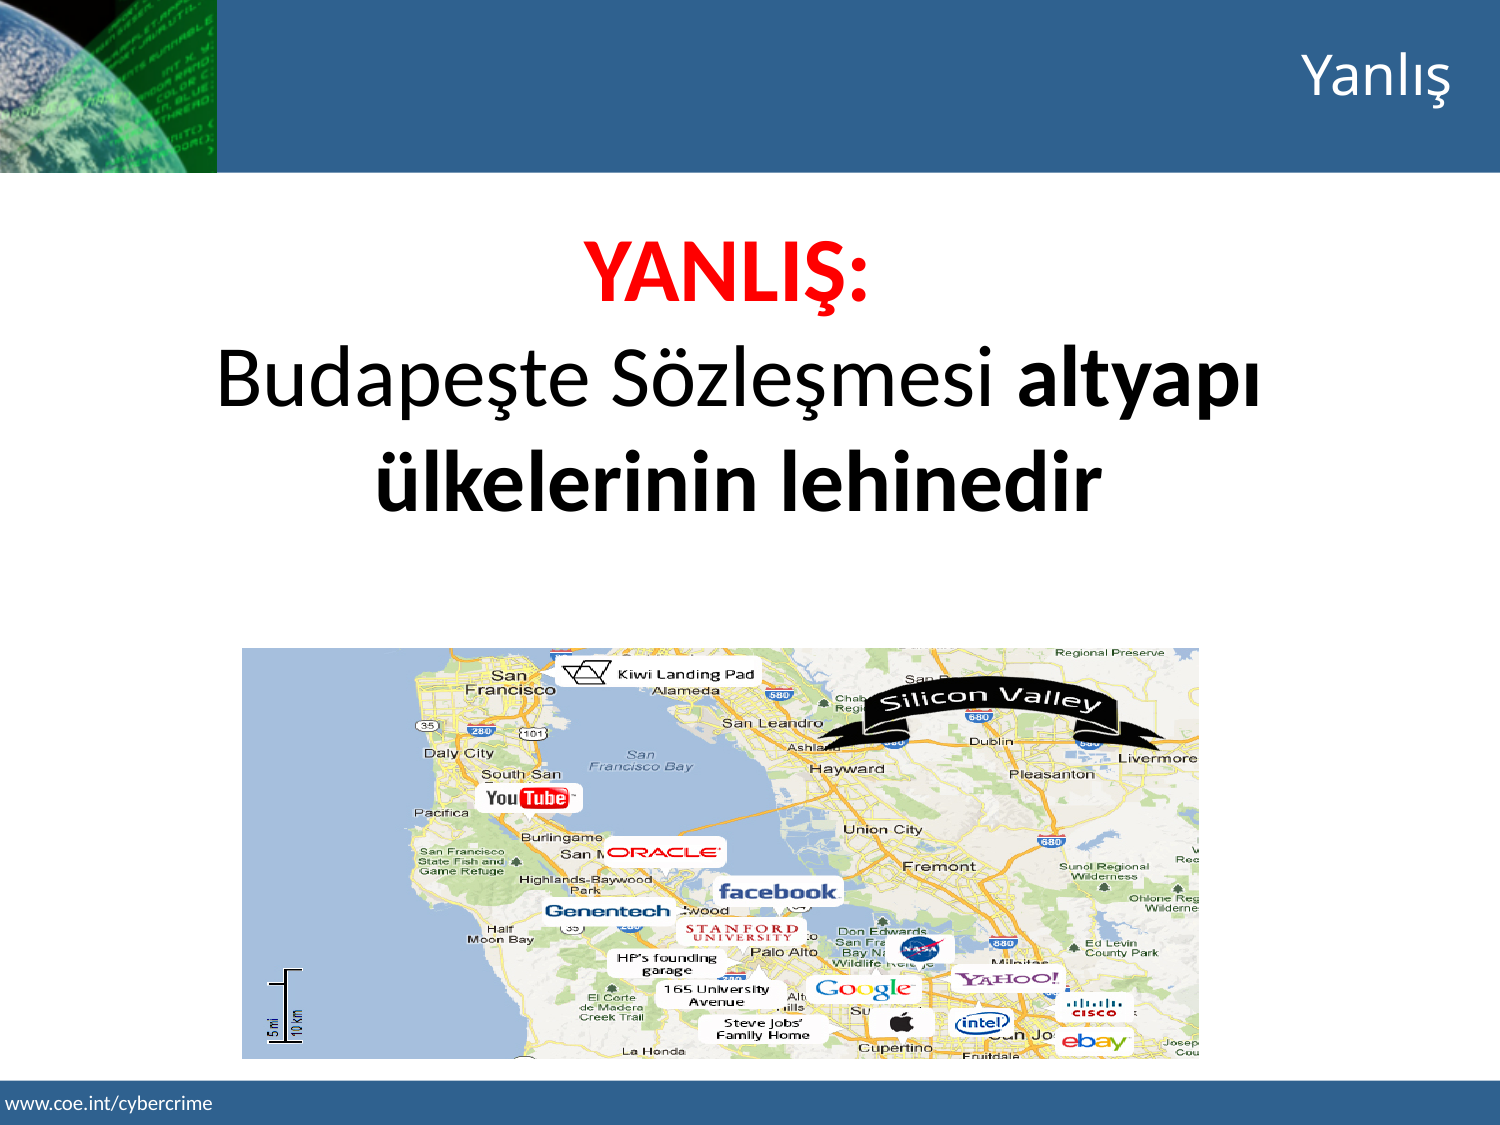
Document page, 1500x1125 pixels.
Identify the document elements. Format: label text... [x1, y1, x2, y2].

picture [241, 648, 1199, 1059]
picture [0, 0, 217, 173]
text_box Yanlış [230, 31, 1483, 114]
text_box YANLIŞ: Budapeşte Sözleşmesi altyapı ülkelerinin lehinedir [118, 202, 1360, 537]
